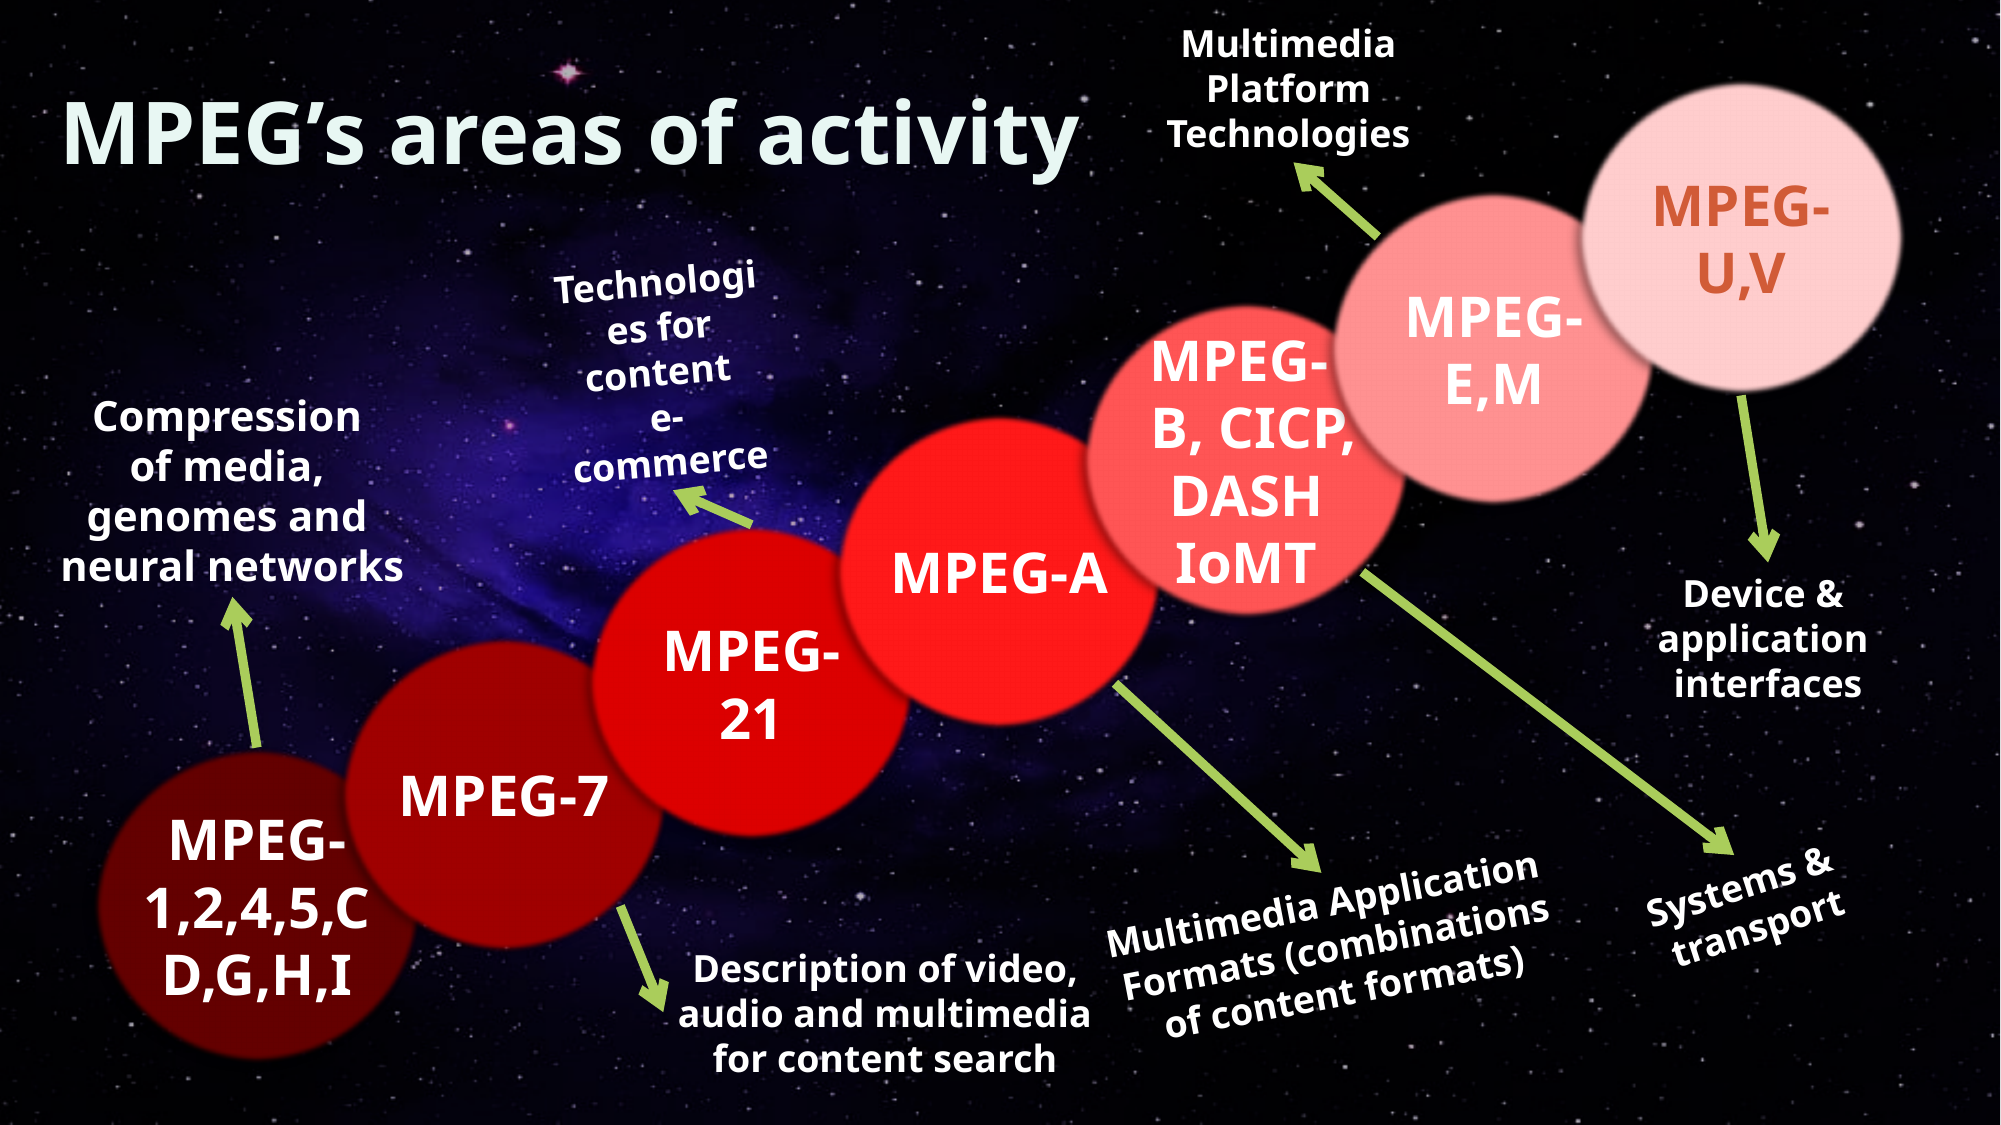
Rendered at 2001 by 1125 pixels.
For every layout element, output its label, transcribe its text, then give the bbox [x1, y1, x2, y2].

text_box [1362, 571, 1735, 856]
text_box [232, 599, 257, 748]
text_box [665, 402, 752, 525]
text_box Description of video, audio and multimedia for content search [663, 937, 1117, 1087]
text_box Multimedia Application Formats (combinations of content formats) [1085, 856, 1585, 1065]
text_box MPEG-U,V [1585, 87, 1898, 389]
text_box MPEG-21 [595, 532, 905, 834]
text_box Device & application interfaces [1642, 562, 1894, 713]
text_box Systems & transport [1623, 819, 1877, 991]
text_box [620, 905, 698, 1014]
text_box MPEG- B, CICP, DASH IoMT [1090, 309, 1400, 612]
text_box MPEG-7 [348, 644, 658, 945]
text_box Technologies for content e-commerce [528, 240, 798, 501]
text_box Multimedia Platform Technologies [1151, 12, 1436, 163]
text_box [1114, 683, 1322, 873]
text_box MPEG-E,M [1337, 198, 1647, 499]
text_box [1293, 164, 1378, 237]
text_box MPEG’s areas of activity [44, 42, 1150, 231]
picture [0, 0, 2001, 1125]
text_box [1740, 395, 1769, 563]
text_box MPEG-A [843, 421, 1152, 722]
text_box MPEG-1,2,4,5,CD,G,H,I [101, 756, 410, 1056]
text_box Compression of media, genomes and neural networks [45, 381, 420, 597]
